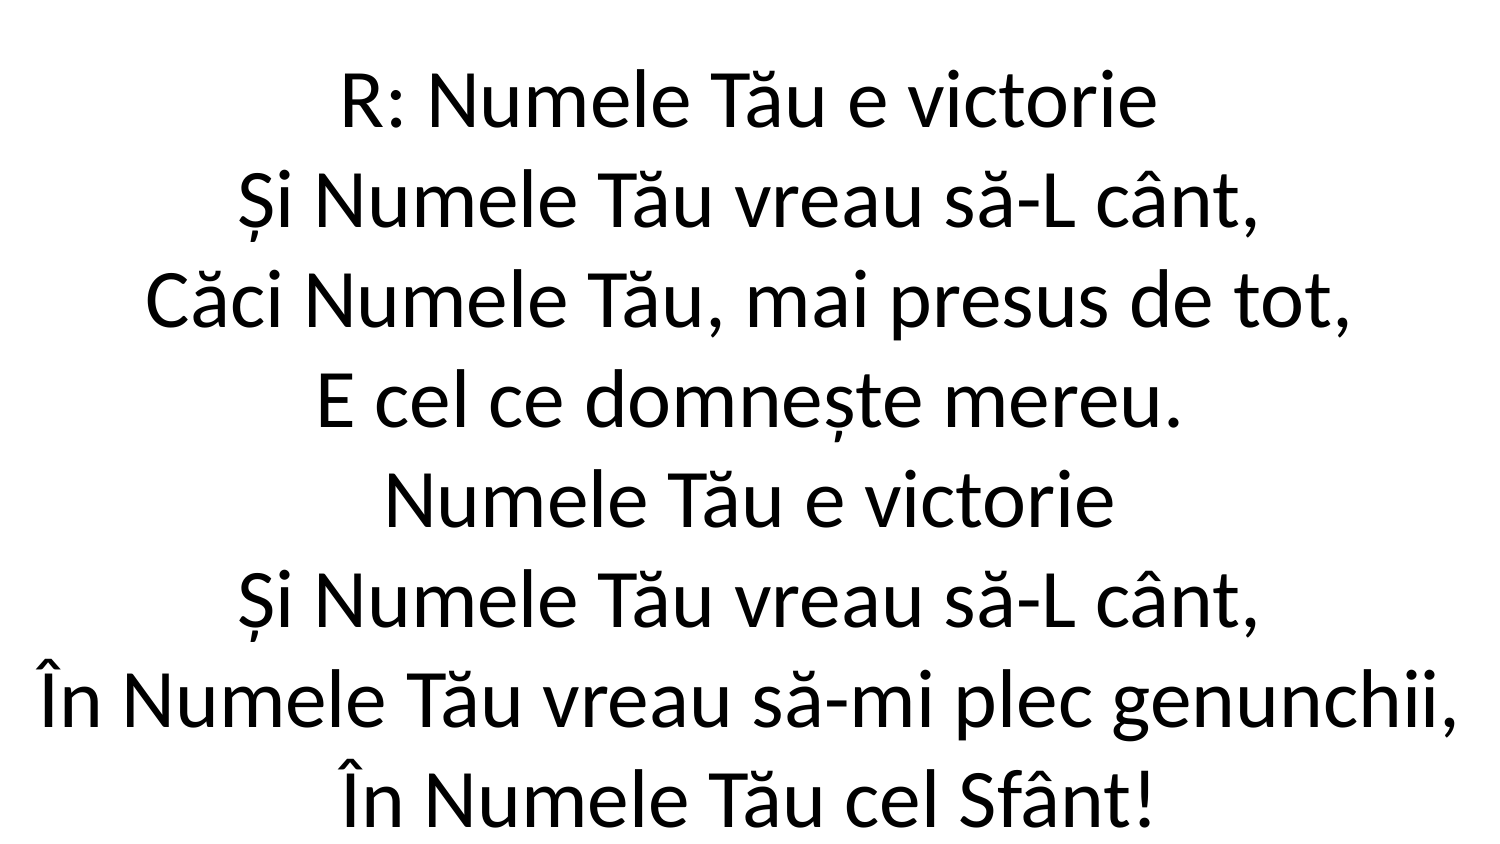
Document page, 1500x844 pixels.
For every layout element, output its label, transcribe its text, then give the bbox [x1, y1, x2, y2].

text_box R: Numele Tău e victorie Și Numele Tău vreau să-L cânt, Căci Numele Tău, mai presus de tot, E cel ce domnește mereu. Numele Tău e victorie Și Numele Tău vreau să-L cânt, În Numele Tău vreau să-mi plec genunchii, În Numele Tău cel Sfânt! [23, 0, 1477, 844]
